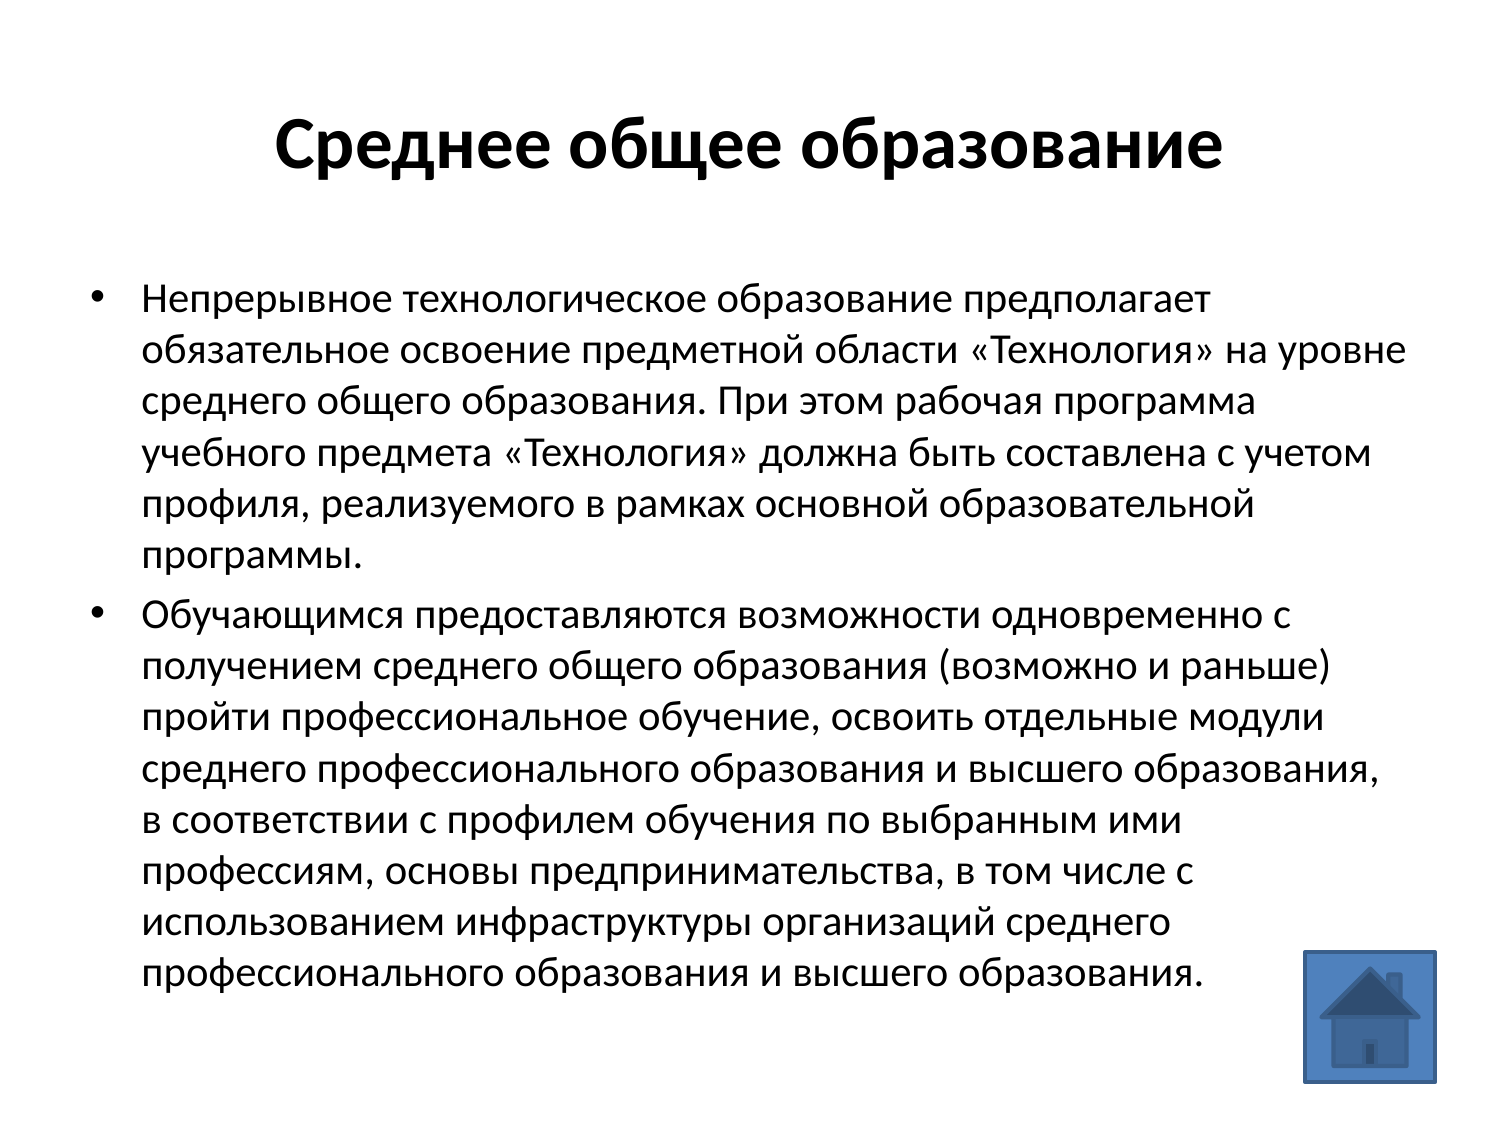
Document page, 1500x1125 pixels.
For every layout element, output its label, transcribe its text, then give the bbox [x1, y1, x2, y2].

list Непрерывное технологическое образование предполагает обязательное освоение предметной области «Технология» на уровне среднего общего образования. При этом рабочая программа учебного предмета «Технология» должна быть составлена с учетом профиля, реализуемого в рамках основной образовательной программы. Обучающимся предоставляются возможности одновременно с получением среднего общего образования (возможно и раньше) пройти профессиональное обучение, освоить отдельные модули среднего профессионального образования и высшего образования, в соответствии с профилем обучения по выбранным ими профессиям, основы предпринимательства, в том числе с использованием инфраструктуры организаций среднего профессионального образования и высшего образования. [75, 262, 1425, 1005]
title Среднее общее образование [75, 45, 1425, 233]
text_box [1303, 950, 1437, 1084]
